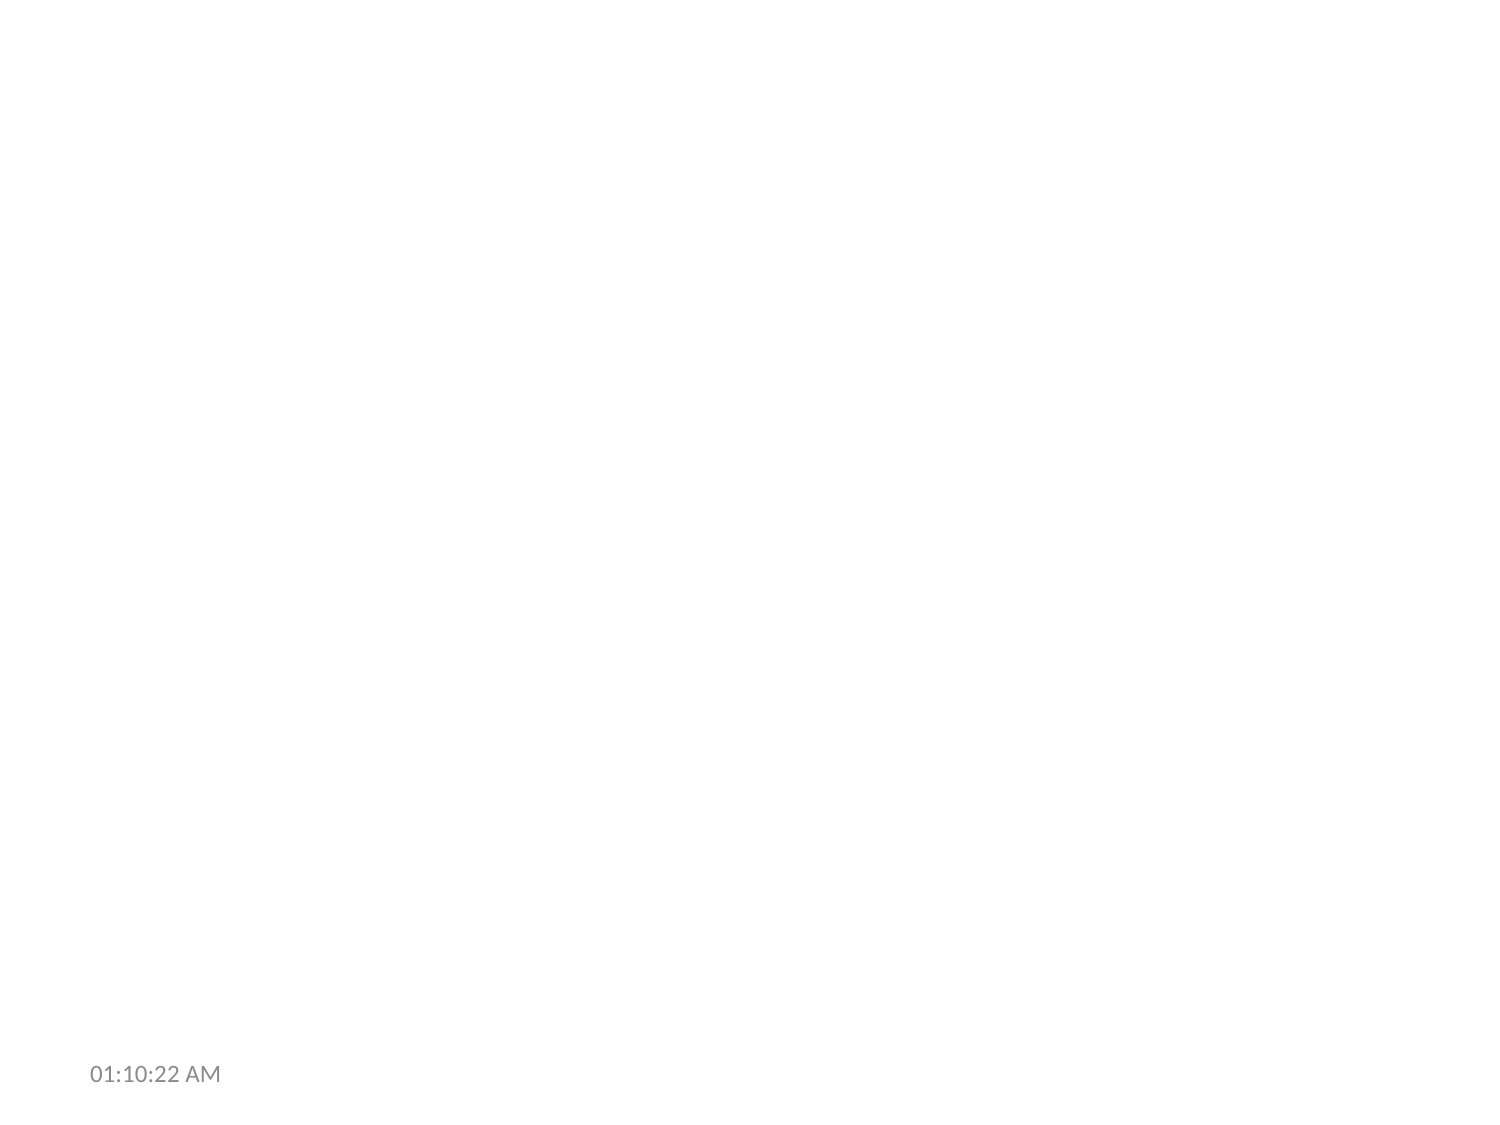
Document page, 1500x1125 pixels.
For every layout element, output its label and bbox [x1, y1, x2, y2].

slide_number [75, 1042, 425, 1103]
